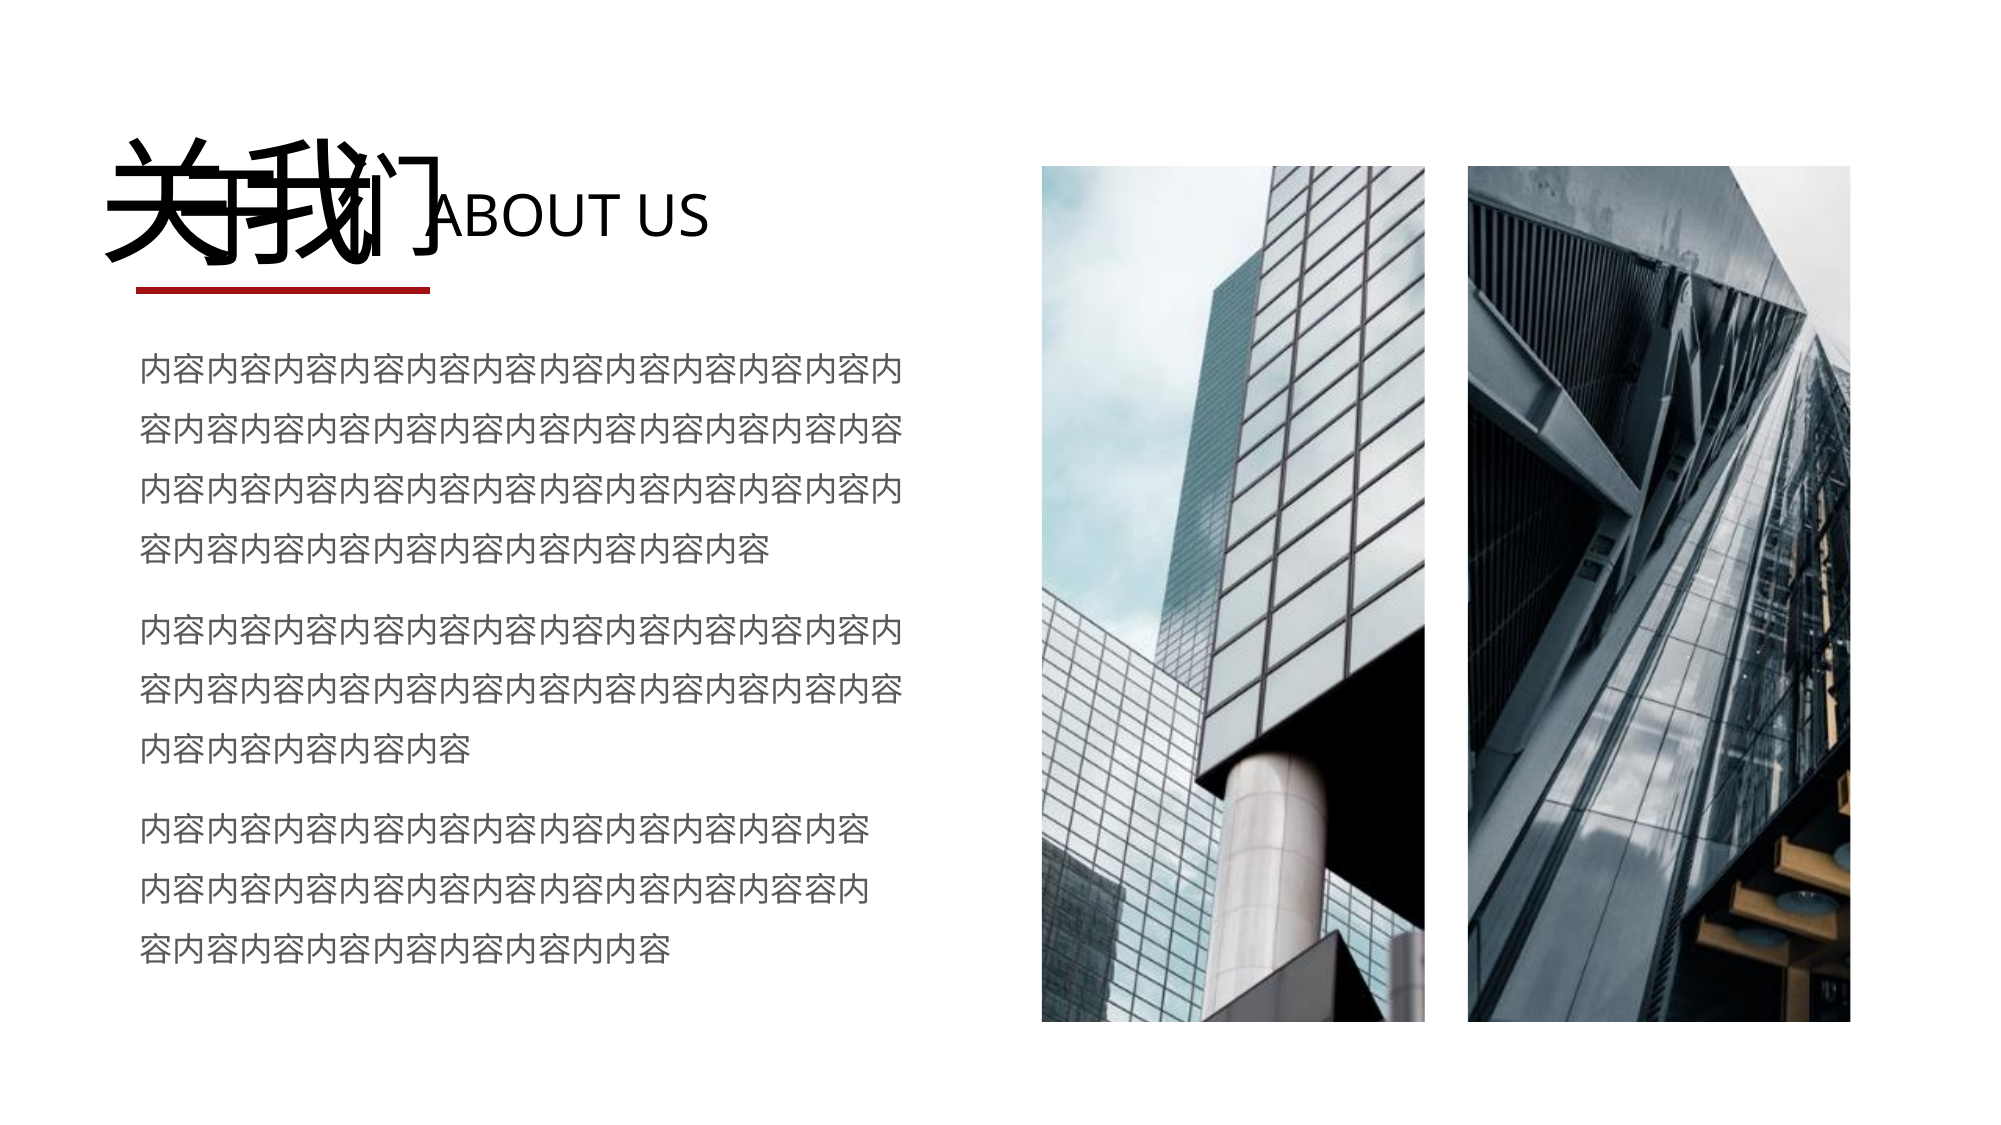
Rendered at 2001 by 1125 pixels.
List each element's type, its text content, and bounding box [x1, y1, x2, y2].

text_box ABOUT US [464, 170, 726, 256]
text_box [82, 107, 464, 291]
text_box [1467, 166, 1851, 1023]
text_box 内容内容内容内容内容内容内容内容内容内容内容内容内容内容内容内容内容内容内容内容内容内容内容内容内容内容内容内容内容内容内容内容内容内容内容内容内容内容内容内容内容内容内容内容 [124, 320, 929, 576]
text_box 内容内容内容内容内容内容内容内容内容内容内容内容内容内容内容内容内容内容内容内容内容容内容内容内容内容内容内容内容内内容 [124, 781, 904, 976]
text_box 内容内容内容内容内容内容内容内容内容内容内容内容内容内容内容内容内容内容内容内容内容内容内容内容内容内容内容内容 [124, 581, 929, 776]
text_box [1041, 166, 1426, 1023]
text_box [135, 291, 431, 295]
